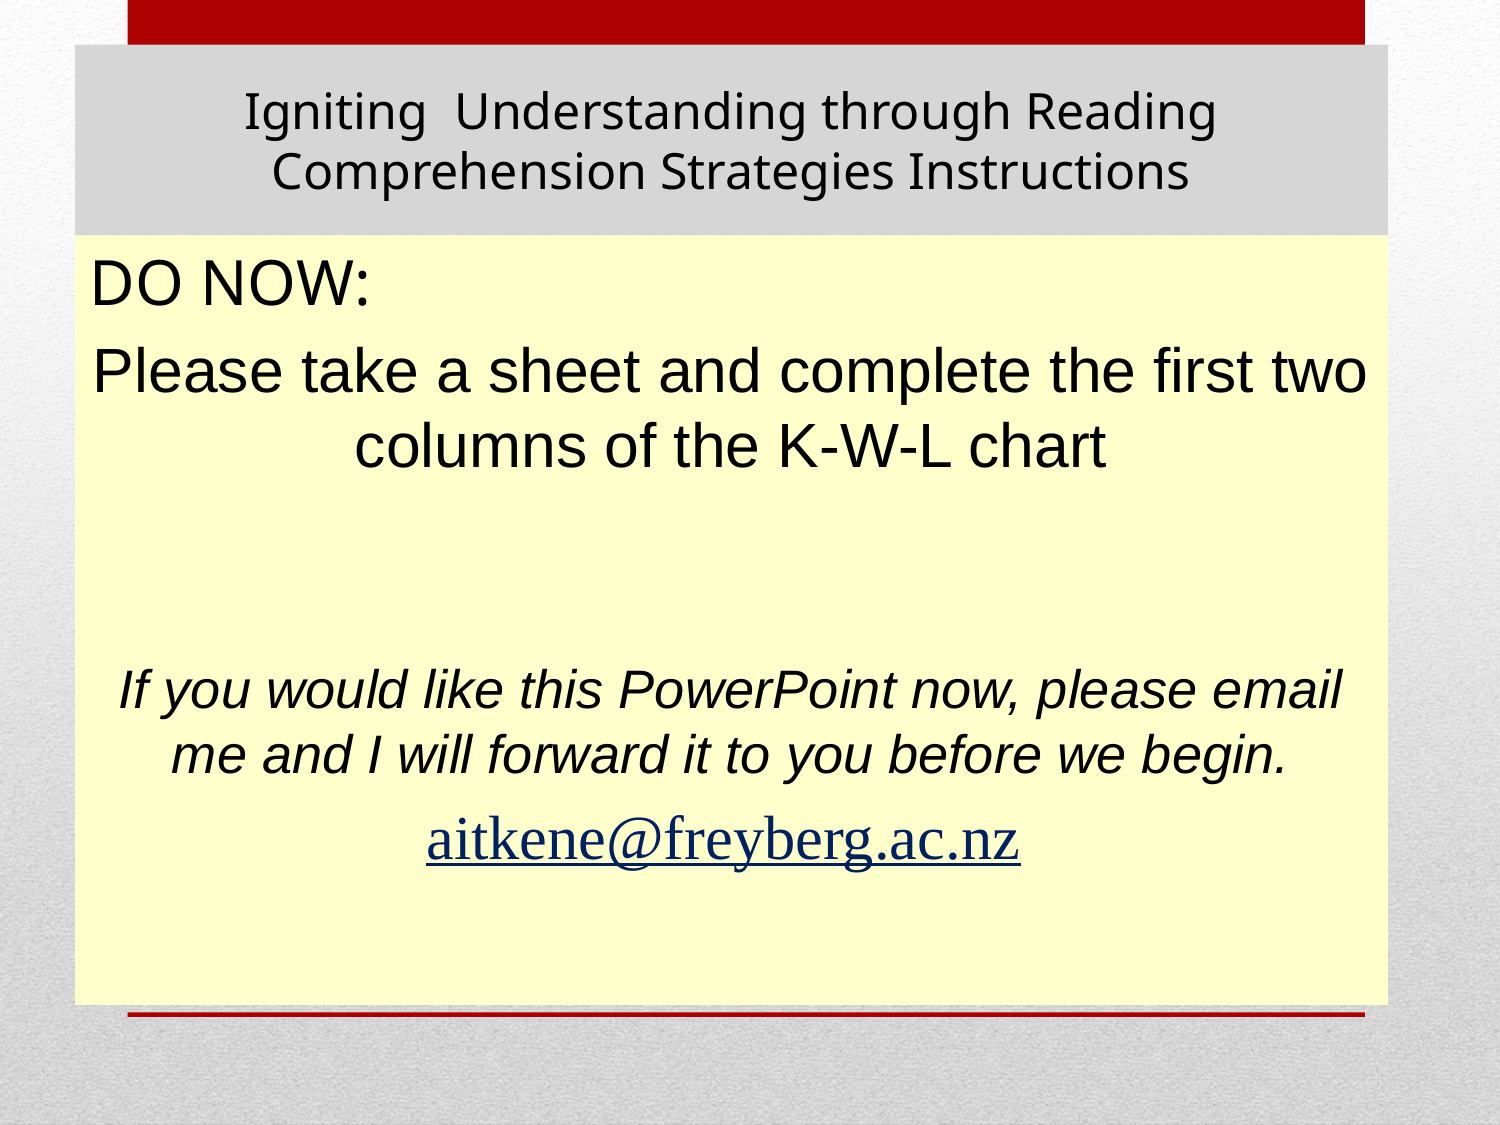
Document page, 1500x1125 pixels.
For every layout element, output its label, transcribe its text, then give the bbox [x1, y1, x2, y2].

text_box Igniting Understanding through Reading Comprehension Strategies Instructions [75, 44, 1388, 235]
text_box DO NOW: Please take a sheet and complete the first two columns of the K-W-L chart If you would like this PowerPoint now, please email me and I will forward it to you before we begin. aitkene@freyberg.ac.nz [75, 235, 1388, 1005]
